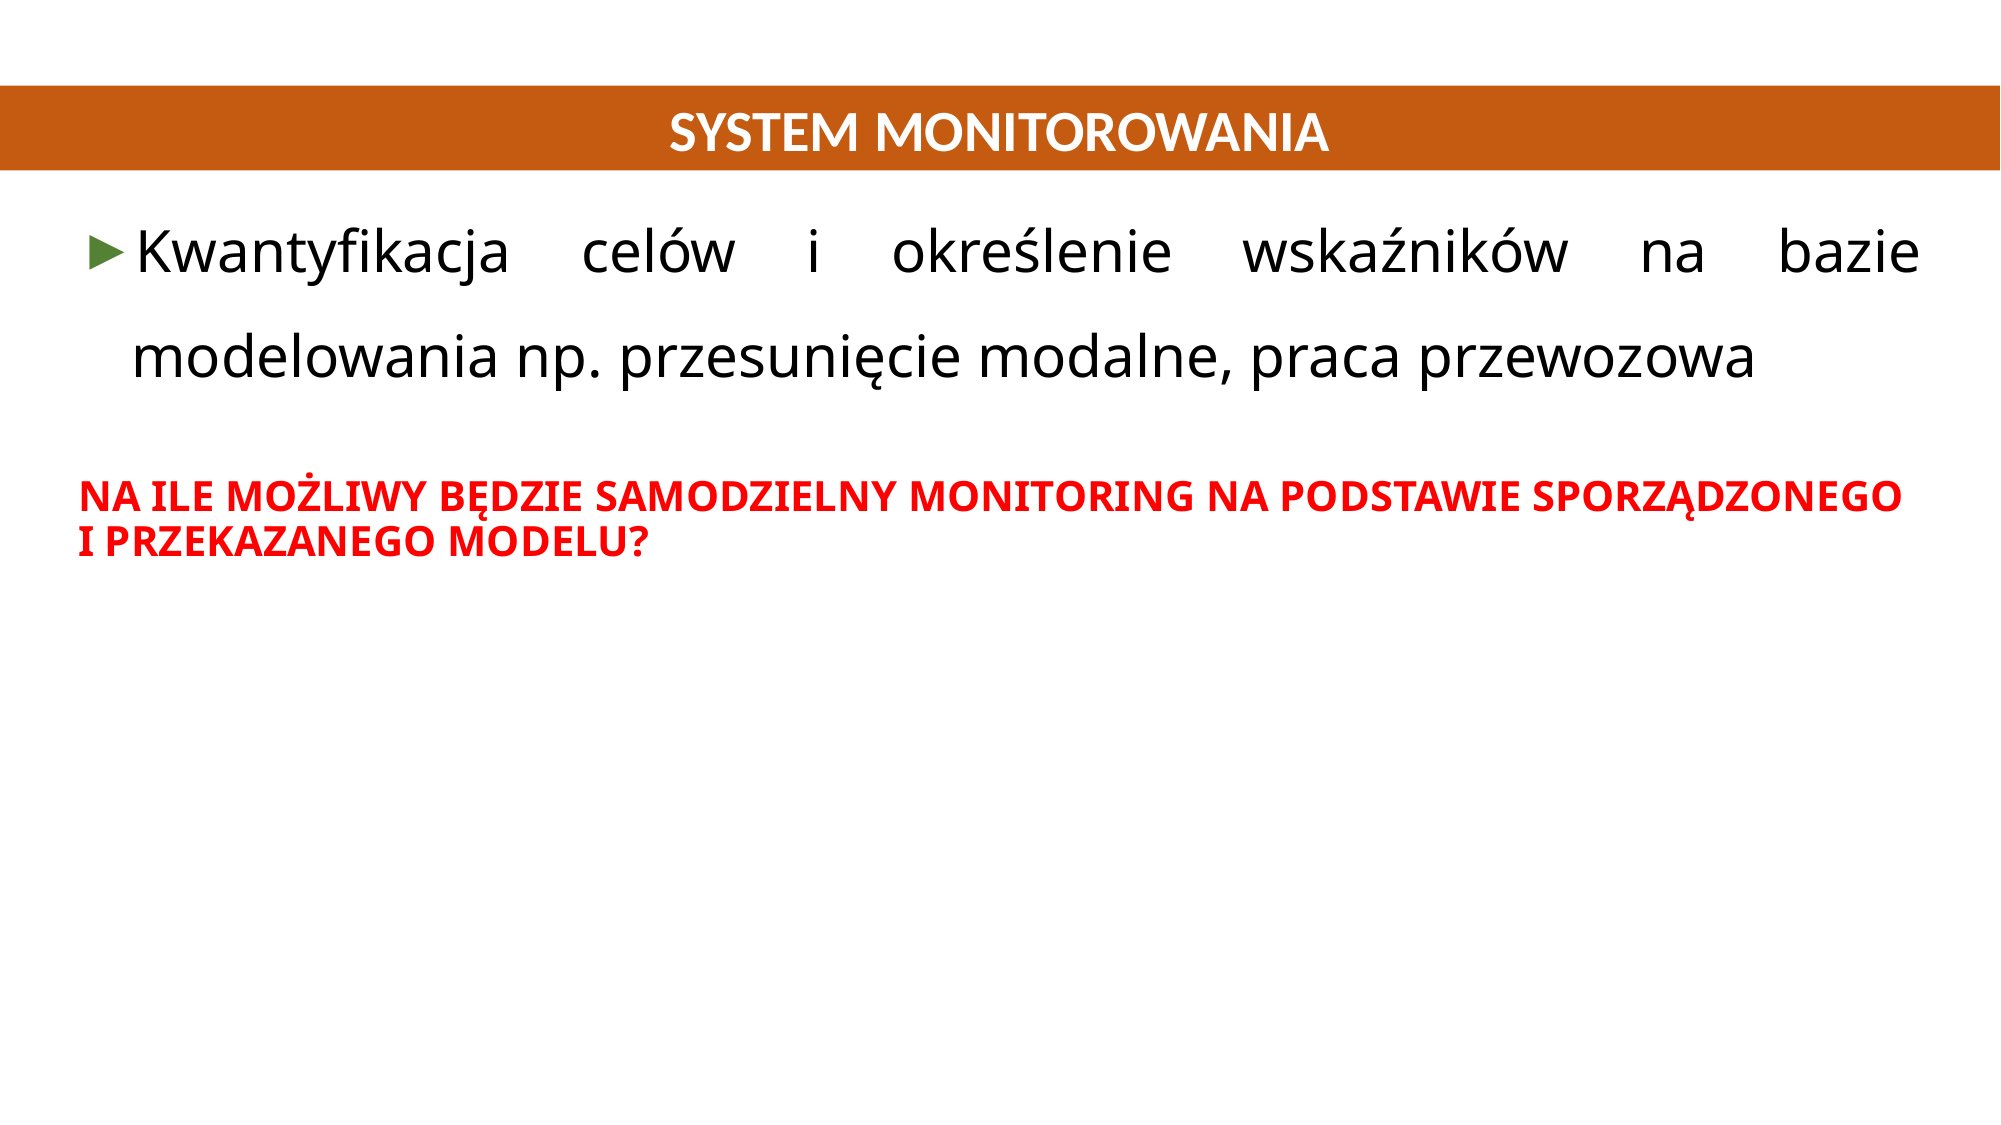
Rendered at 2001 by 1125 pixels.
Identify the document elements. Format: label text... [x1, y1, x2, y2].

text_box Kwantyfikacja celów i określenie wskaźników na bazie modelowania np. przesunięcie modalne, praca przewozowa NA ILE MOŻLIWY BĘDZIE SAMODZIELNY MONITORING NA PODSTAWIE SPORZĄDZONEGO I PRZEKAZANEGO MODELU? [63, 171, 1937, 855]
text_box SYSTEM MONITOROWANIA [0, 85, 2000, 171]
